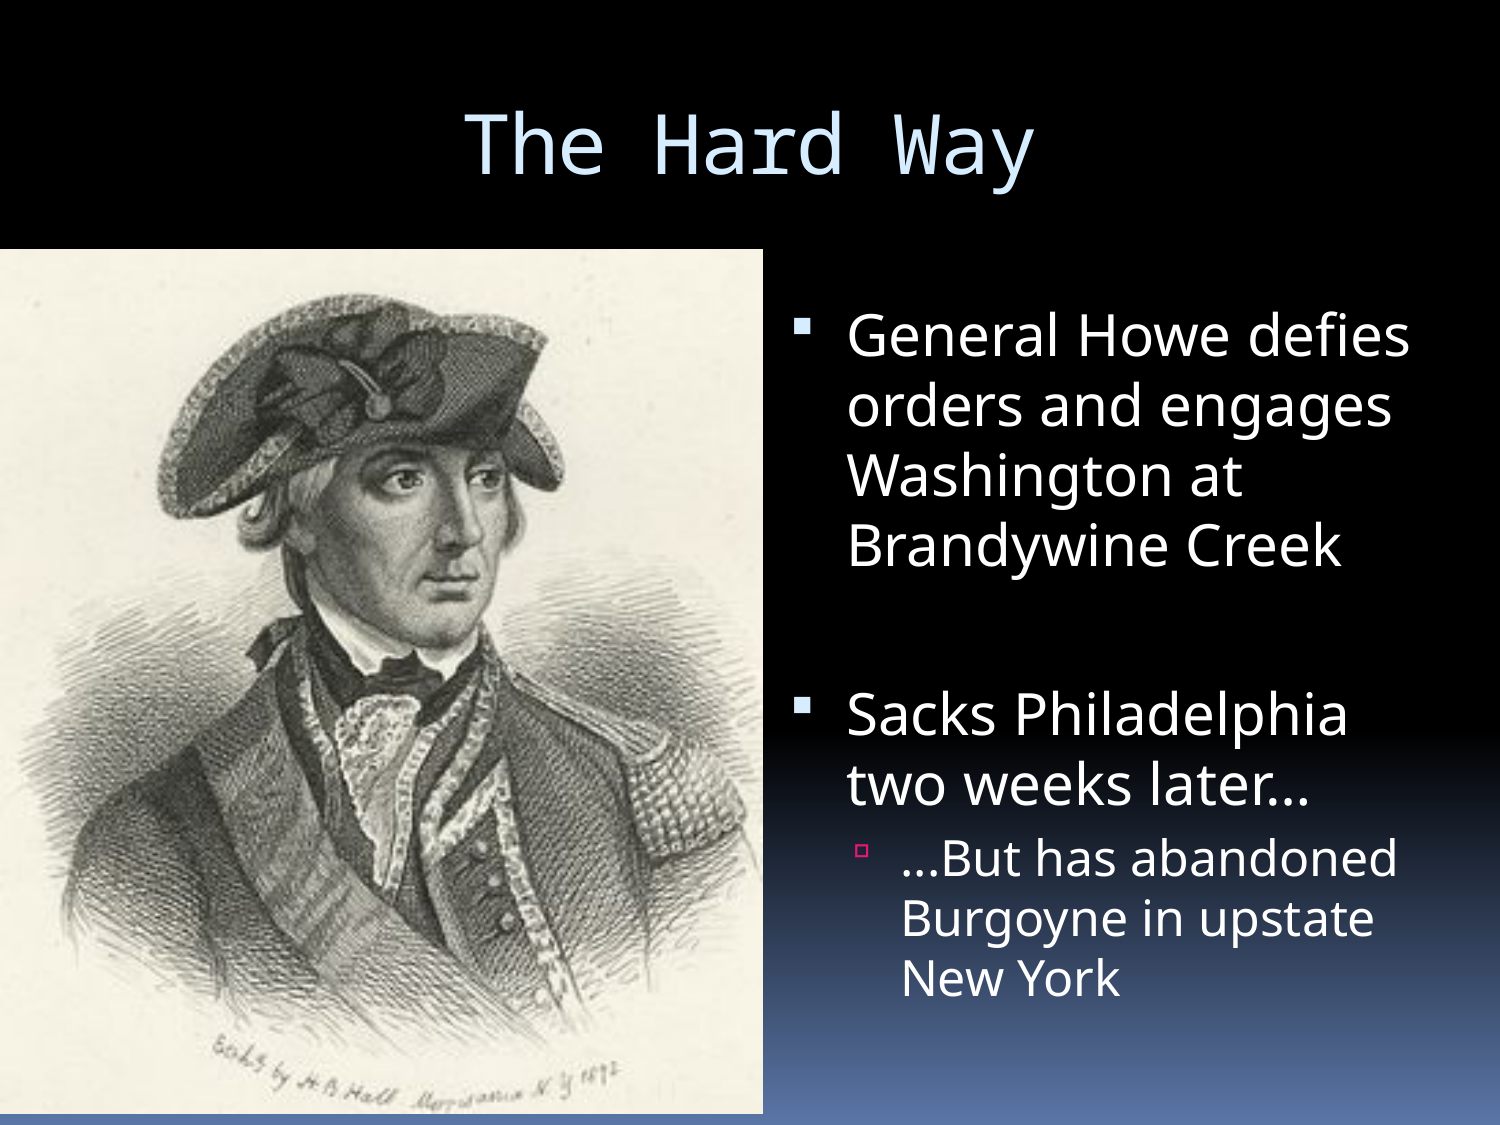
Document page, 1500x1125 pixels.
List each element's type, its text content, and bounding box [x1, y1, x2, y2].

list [0, 249, 763, 1114]
list General Howe defies orders and engages Washington at Brandywine Creek Sacks Philadelphia two weeks later… ...But has abandoned Burgoyne in upstate New York [772, 290, 1427, 1033]
title The Hard Way [75, 83, 1425, 234]
